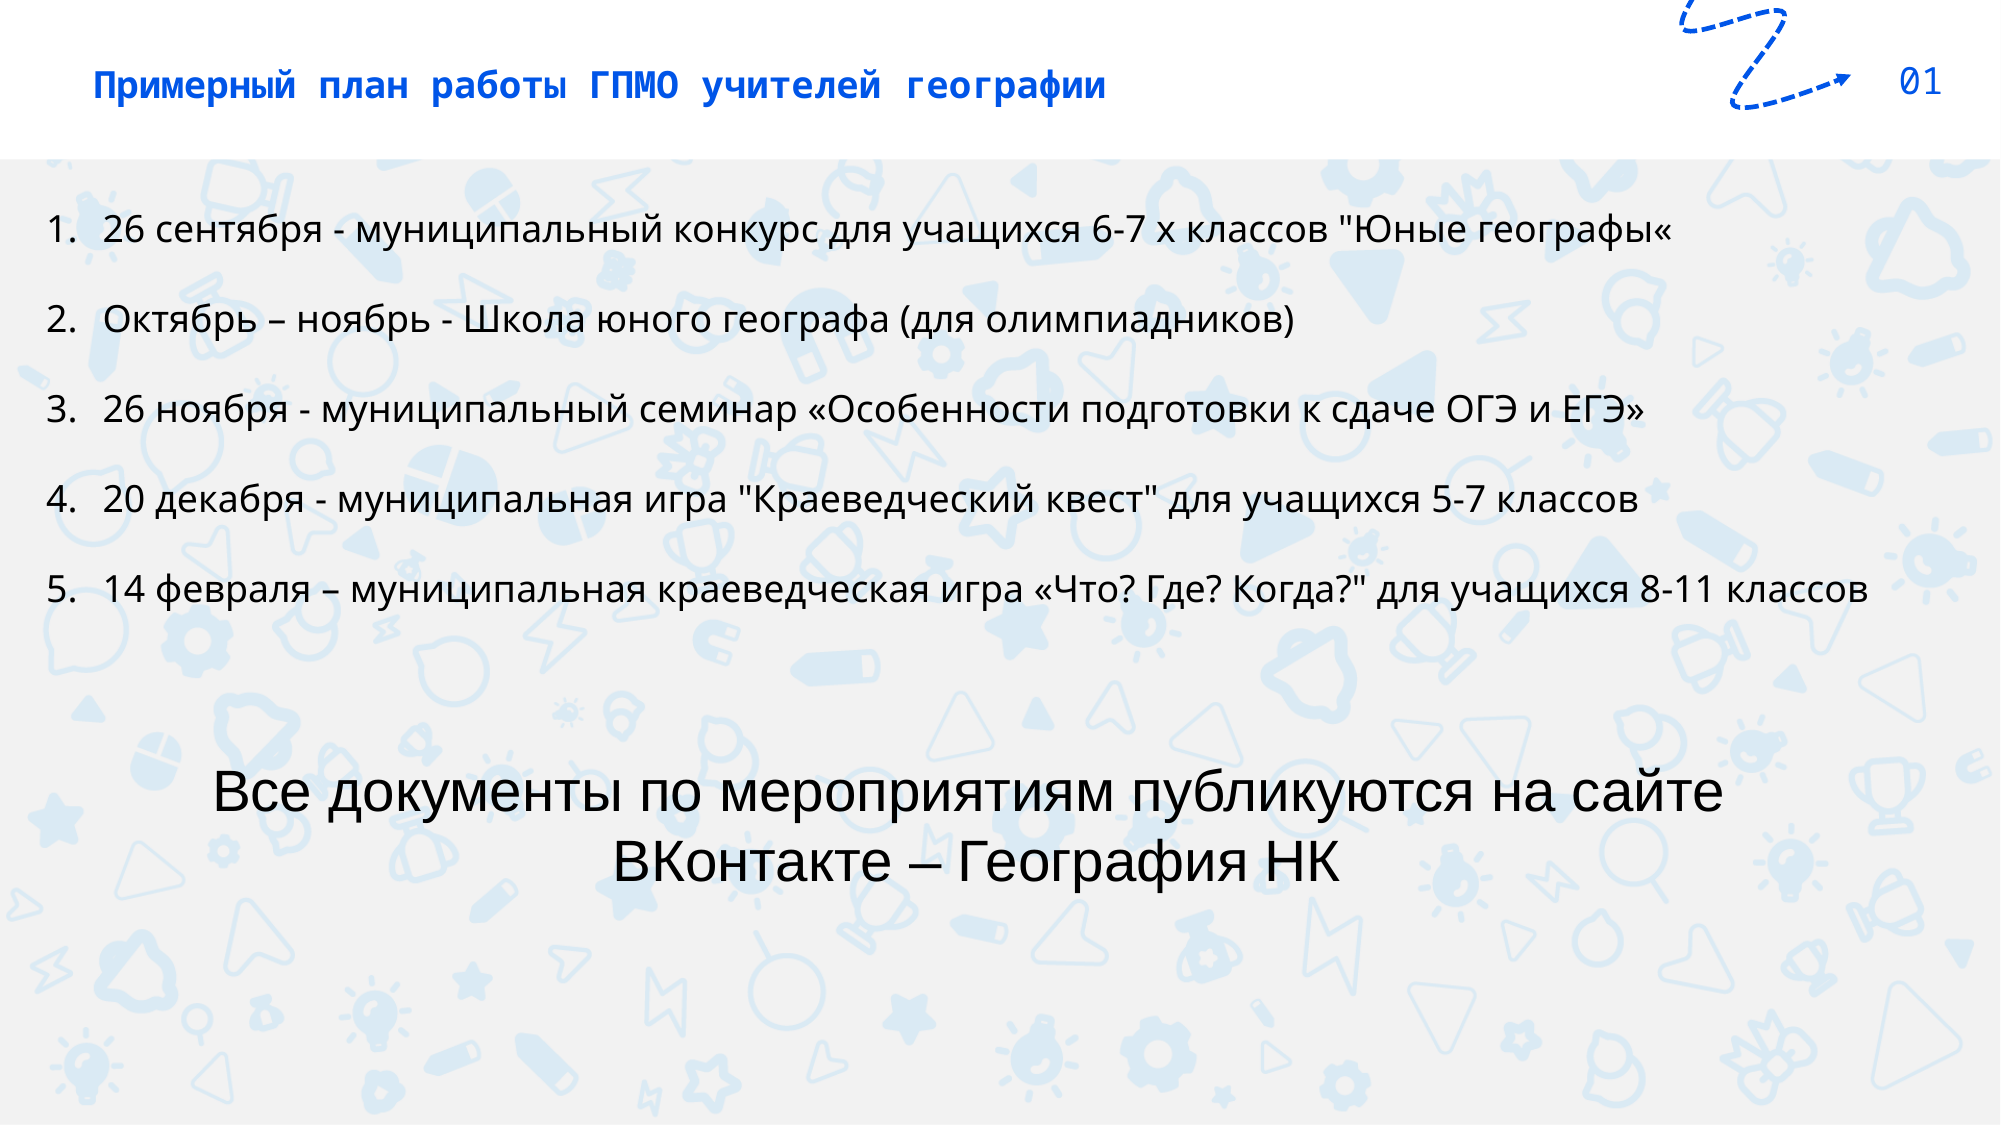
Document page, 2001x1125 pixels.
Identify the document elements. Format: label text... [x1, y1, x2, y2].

text_box 26 сентября - муниципальный конкурс для учащихся 6-7 х классов "Юные географы« Октябрь – ноябрь - Школа юного географа (для олимпиадников) 26 ноября - муниципальный семинар «Особенности подготовки к сдаче ОГЭ и ЕГЭ» 20 декабря - муниципальная игра "Краеведческий квест" для учащихся 5-7 классов 14 февраля – муниципальная краеведческая игра «Что? Где? Когда?" для учащихся 8-11 классов [31, 197, 1937, 618]
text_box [0, 0, 2000, 160]
text_box Все документы по мероприятиям публикуются на сайте ВКонтакте – География НК [40, 745, 1898, 901]
picture [0, 0, 2001, 1125]
